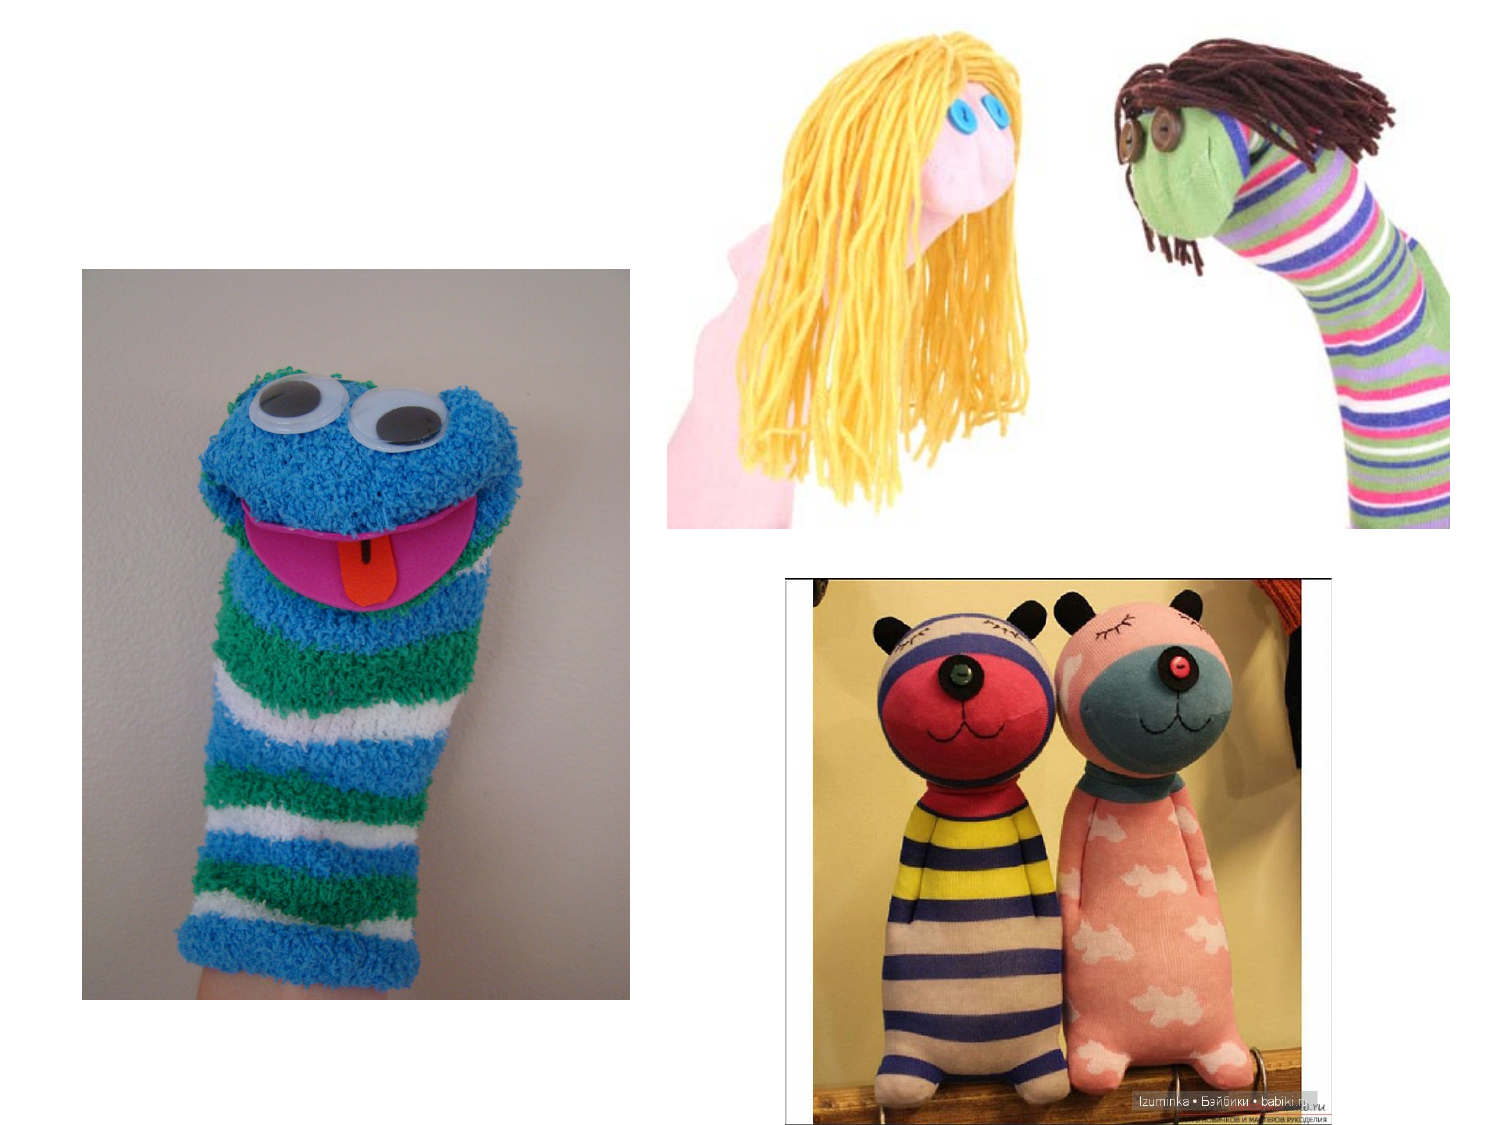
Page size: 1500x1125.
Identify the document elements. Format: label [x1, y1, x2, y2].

picture [784, 577, 1333, 1125]
picture [81, 269, 631, 1001]
picture [667, 0, 1450, 529]
